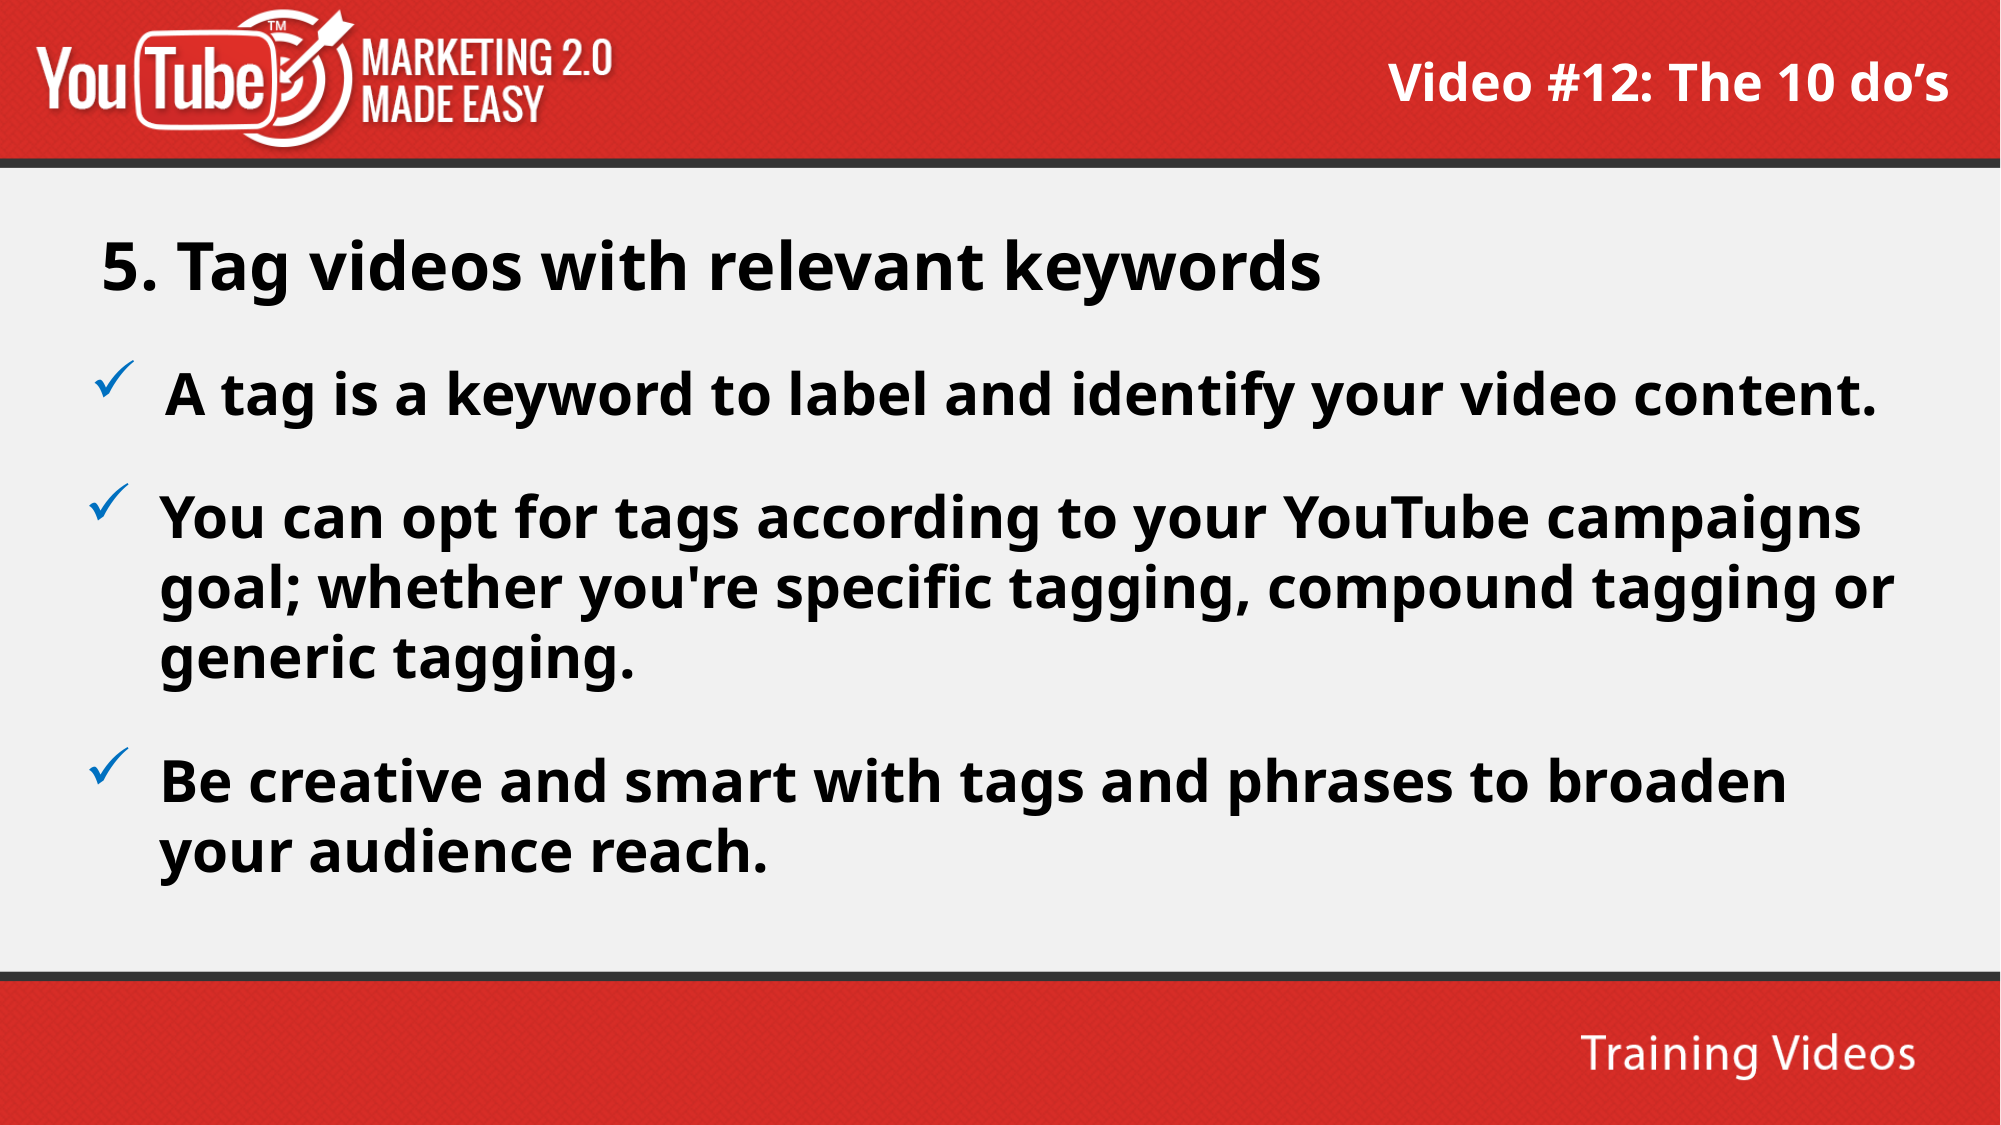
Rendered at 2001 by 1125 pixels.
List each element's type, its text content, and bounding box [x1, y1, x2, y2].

text_box A tag is a keyword to label and identify your video content. [75, 349, 1930, 435]
text_box Video #12: The 10 do’s [899, 41, 1979, 119]
text_box You can opt for tags according to your YouTube campaigns goal; whether you're specific tagging, compound tagging or generic tagging. [69, 472, 1922, 698]
text_box 5. Tag videos with relevant keywords [69, 216, 1907, 312]
picture [0, 0, 2001, 1125]
text_box Be creative and smart with tags and phrases to broaden your audience reach. [69, 736, 1922, 892]
